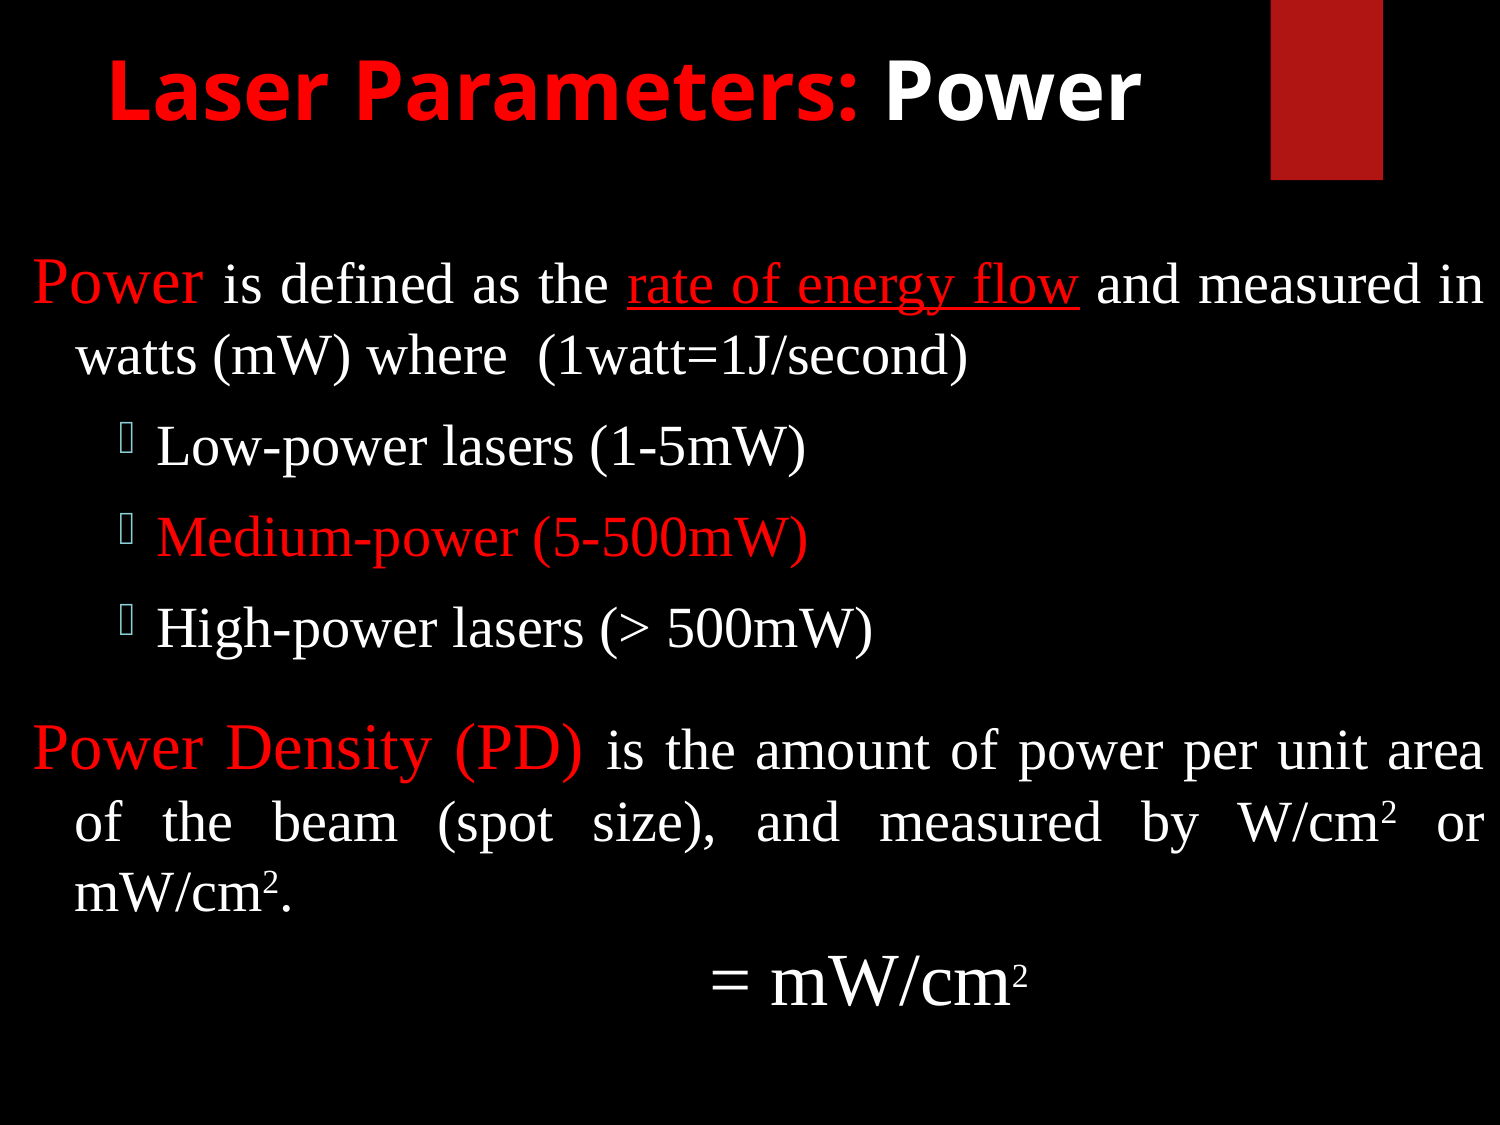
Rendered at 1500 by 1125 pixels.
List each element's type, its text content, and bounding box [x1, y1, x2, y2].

title Laser Parameters: Power [32, 29, 1238, 142]
list Power is defined as the rate of energy flow and measured in watts (mW) where (1watt=1J/second) Low-power lasers (1-5mW) Medium-power (5-500mW) High-power lasers (> 500mW) [0, 229, 1500, 667]
text_box Power Density (PD) is the amount of power per unit area of the beam (spot size), and measured by W/cm2 or mW/cm2. [0, 695, 1500, 931]
